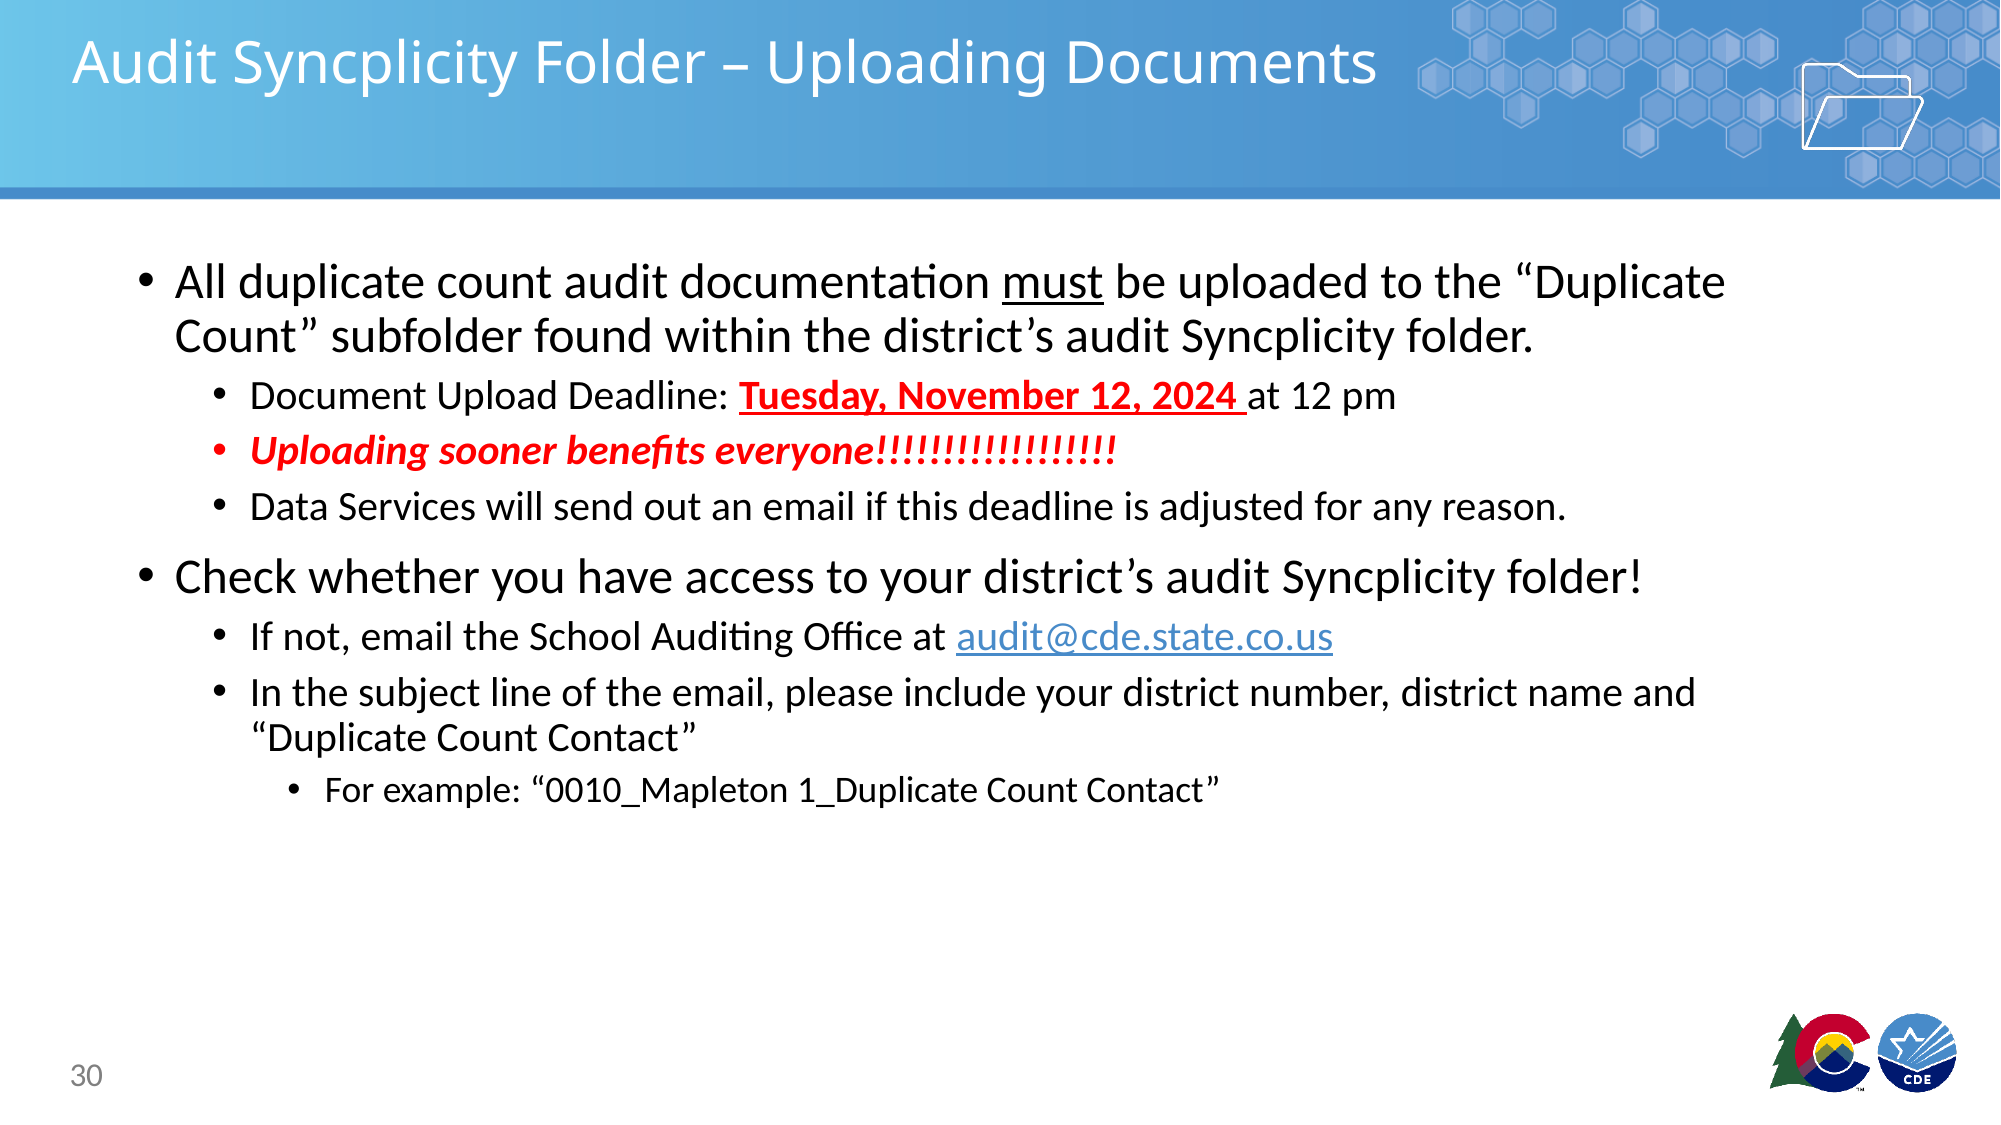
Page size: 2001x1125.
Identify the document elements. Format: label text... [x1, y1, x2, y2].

picture [0, 0, 2000, 200]
slide_number 30 [54, 1042, 505, 1103]
title Audit Syncplicity Folder – Uploading Documents [72, 33, 1396, 182]
picture [1768, 1012, 1957, 1093]
list All duplicate count audit documentation must be uploaded to the “Duplicate Count” subfolder found within the district’s audit Syncplicity folder. Document Upload Deadline: Tuesday, November 12, 2024 at 12 pm Uploading sooner benefits everyone!!!!!!!!!!!!!!!!!! Data Services will send out an email if this deadline is adjusted for any reason. Check whether you have access to your district’s audit Syncplicity folder!​ If not, email the School Auditing Office at audit@cde.state.co.us​ In the subject line of the email, please include your district number, district name and “Duplicate Count Contact”​ For example: “0010_Mapleton 1_Duplicate Count Contact” [137, 254, 1863, 969]
